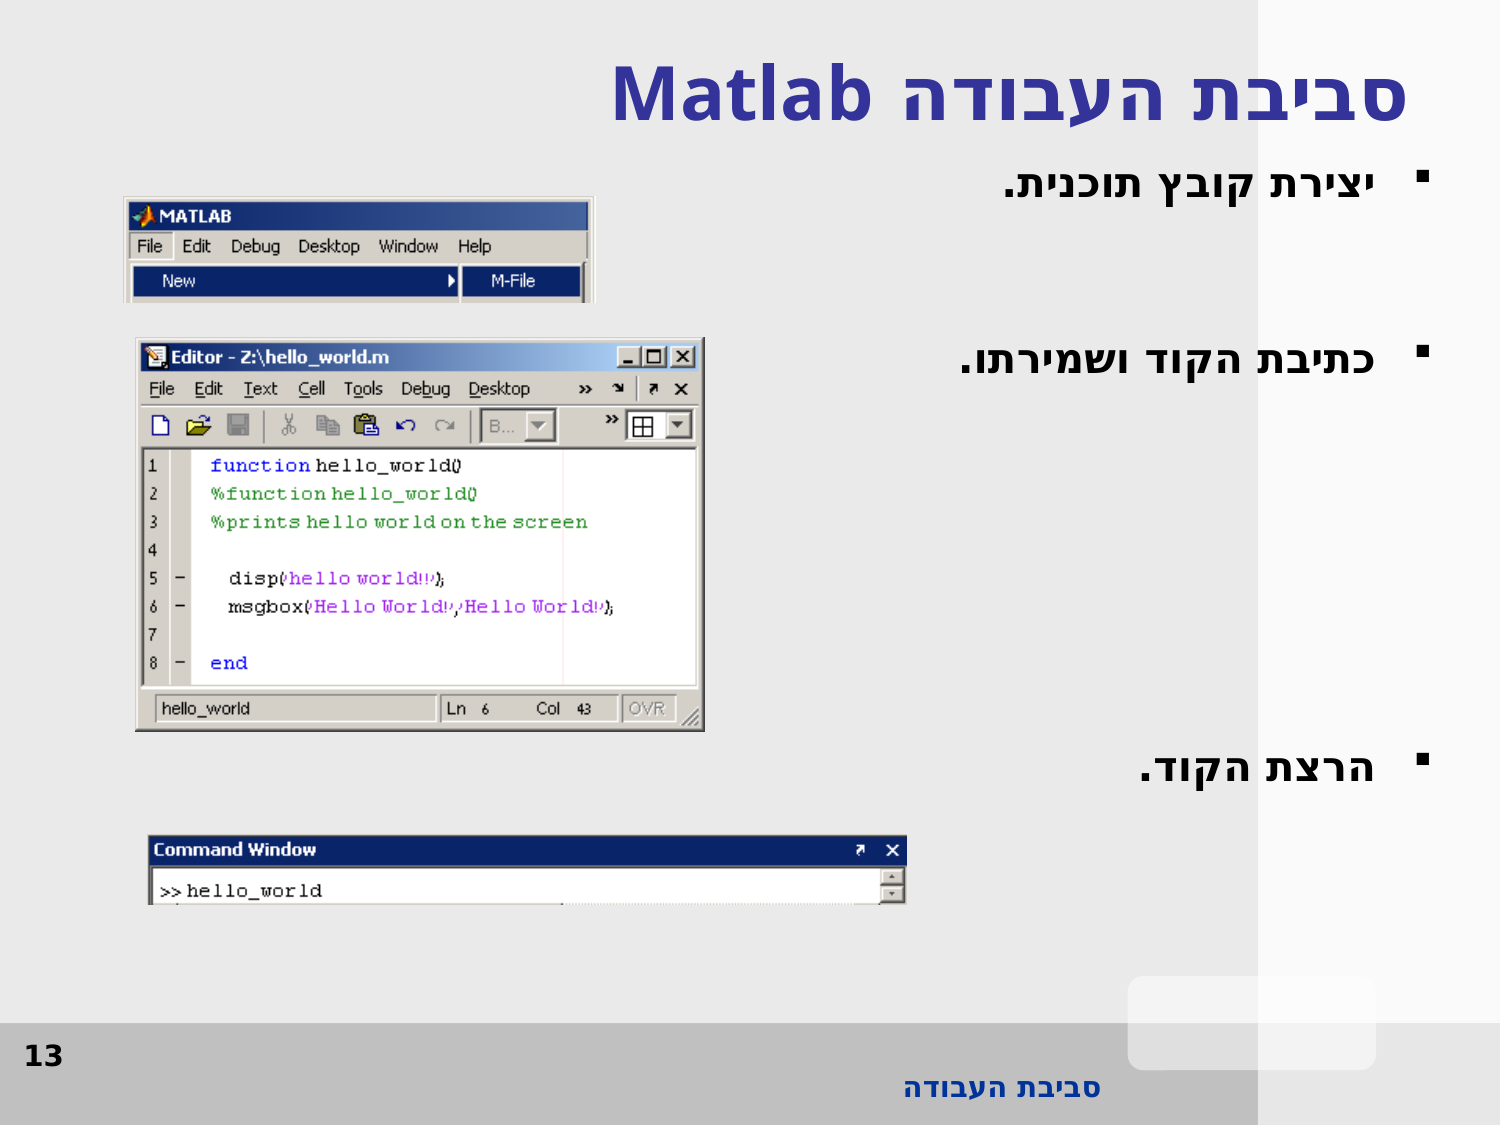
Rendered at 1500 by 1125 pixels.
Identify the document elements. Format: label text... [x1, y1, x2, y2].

picture [135, 337, 705, 732]
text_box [123, 196, 596, 303]
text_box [147, 833, 908, 905]
slide_number 13 [8, 1029, 359, 1108]
text_box סביבת העבודה Matlab [149, 20, 1425, 148]
text_box יצירת קובץ תוכנית. כתיבת הקוד ושמירתו. הרצת הקוד. [100, 148, 1448, 798]
text_box סביבת העבודה [887, 1060, 1117, 1111]
